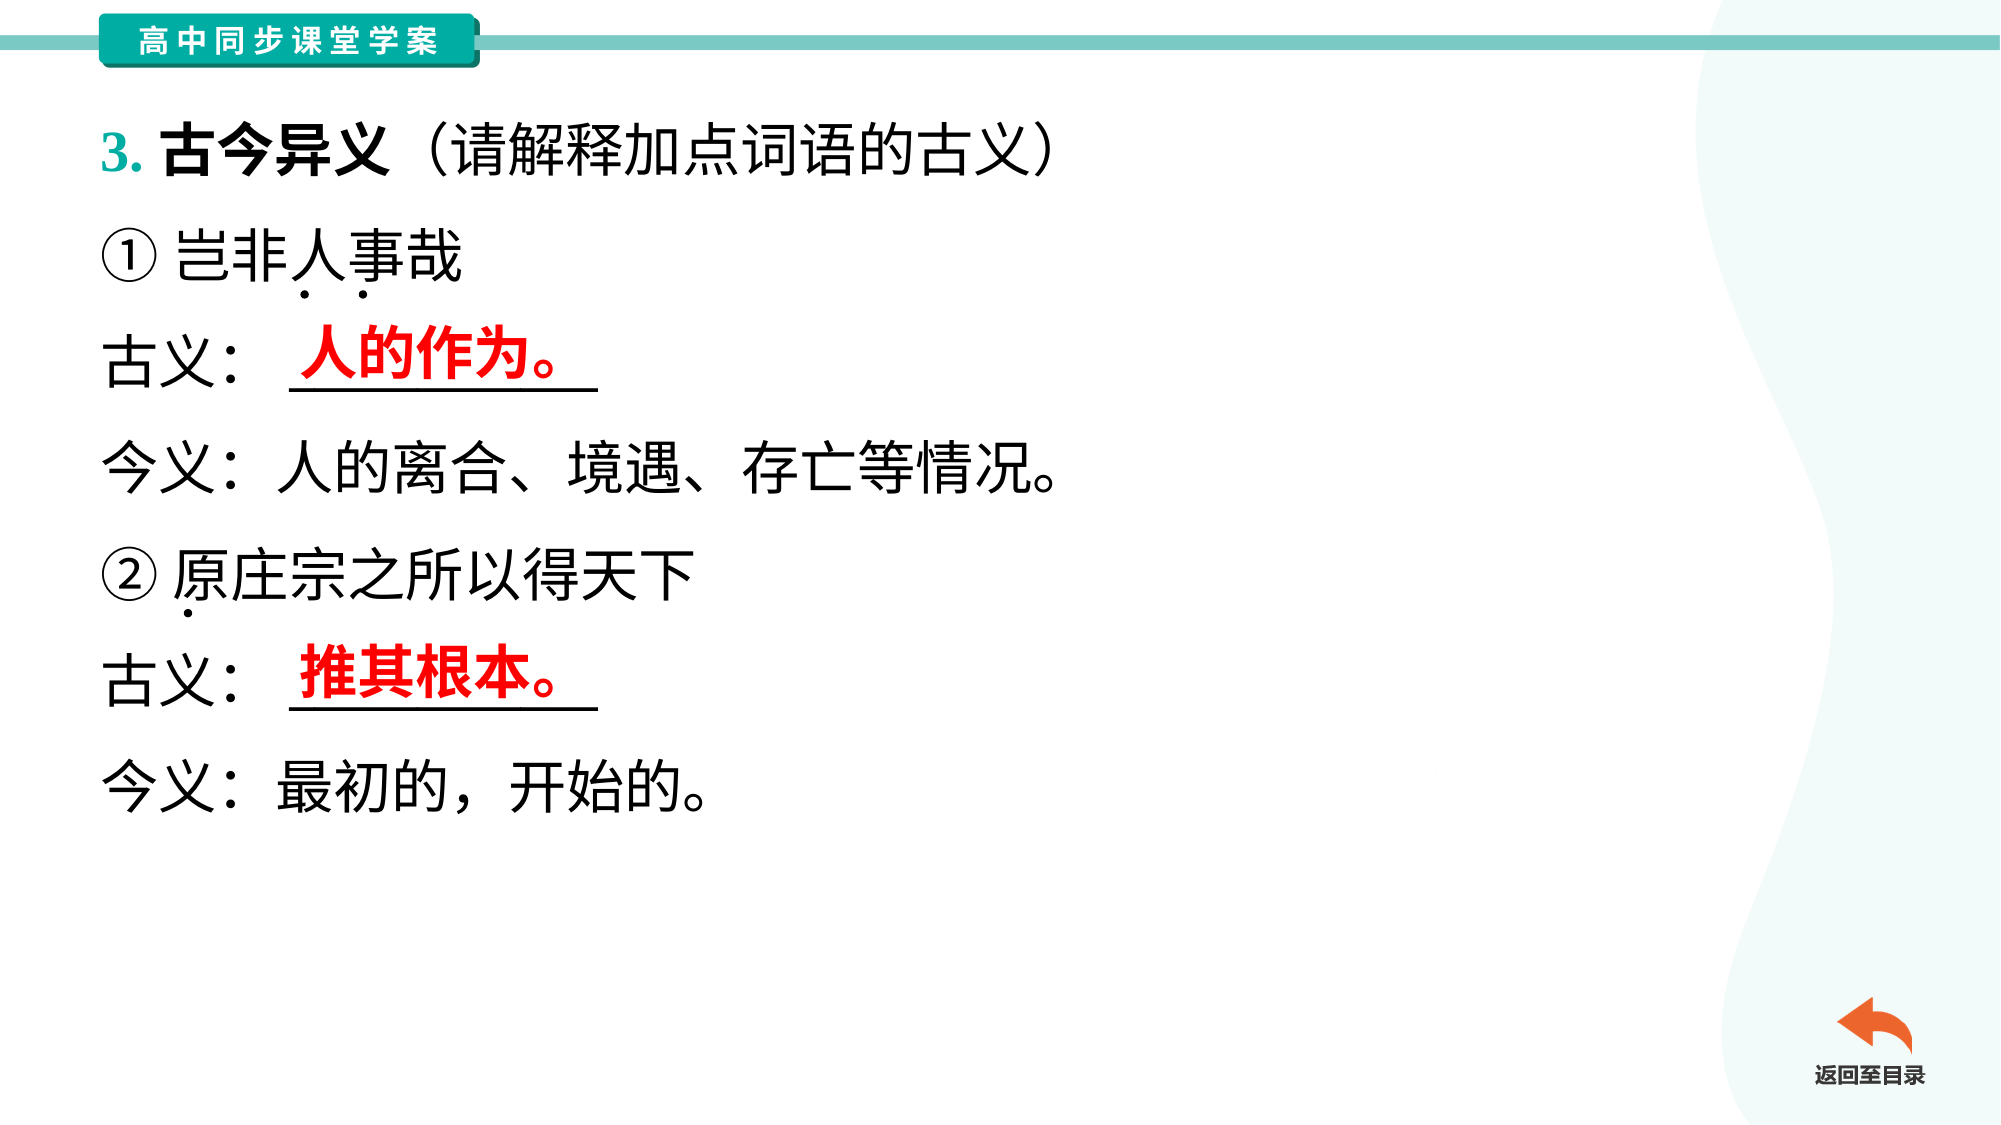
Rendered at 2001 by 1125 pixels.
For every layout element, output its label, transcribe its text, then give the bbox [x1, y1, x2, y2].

text_box [183, 608, 193, 618]
text_box [300, 290, 309, 299]
picture [0, 0, 2000, 1125]
text_box 3.古今异义（请解释加点词语的古义） ①岂非人事哉 古义：____________ 今义：人的离合、境遇、存亡等情况。 ②原庄宗之所以得天下 古义：____________ 今义：最初的，开始的。 [100, 76, 1899, 821]
text_box [358, 290, 368, 299]
text_box 推其根本。 [277, 603, 613, 706]
text_box 人的作为。 [277, 284, 613, 387]
